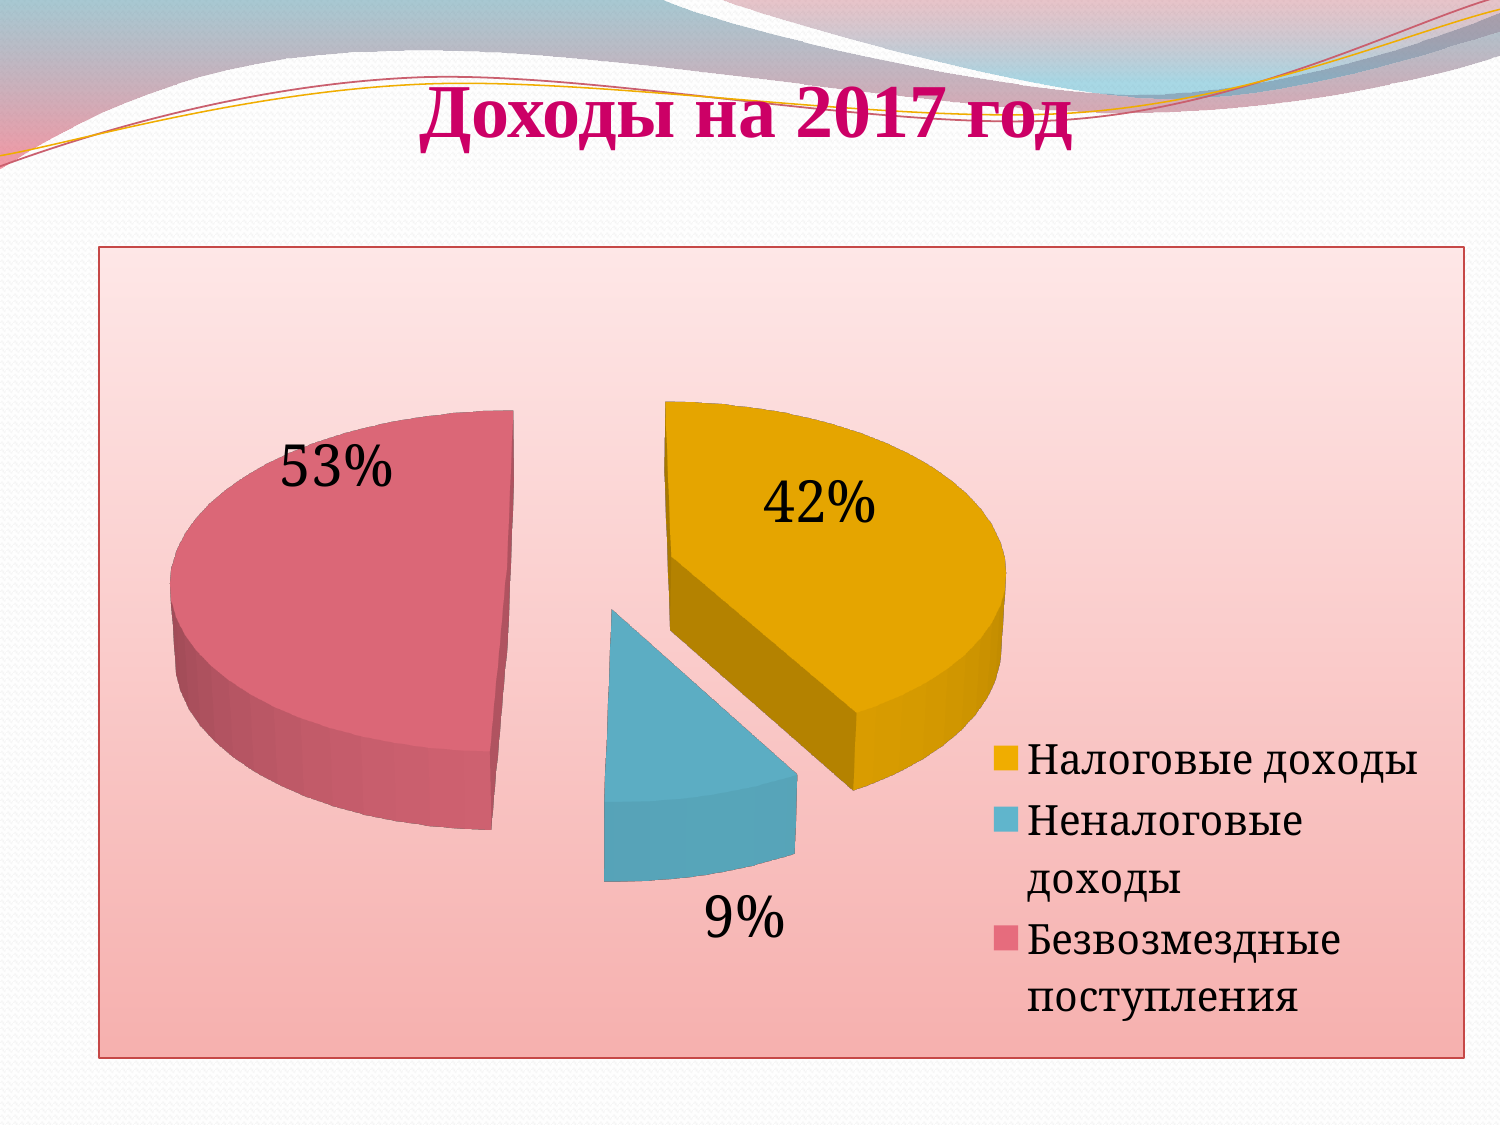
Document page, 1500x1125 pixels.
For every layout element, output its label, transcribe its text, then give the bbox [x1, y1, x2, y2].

chart [58, 245, 1466, 1060]
title Доходы на 2017 год [75, 52, 1418, 153]
